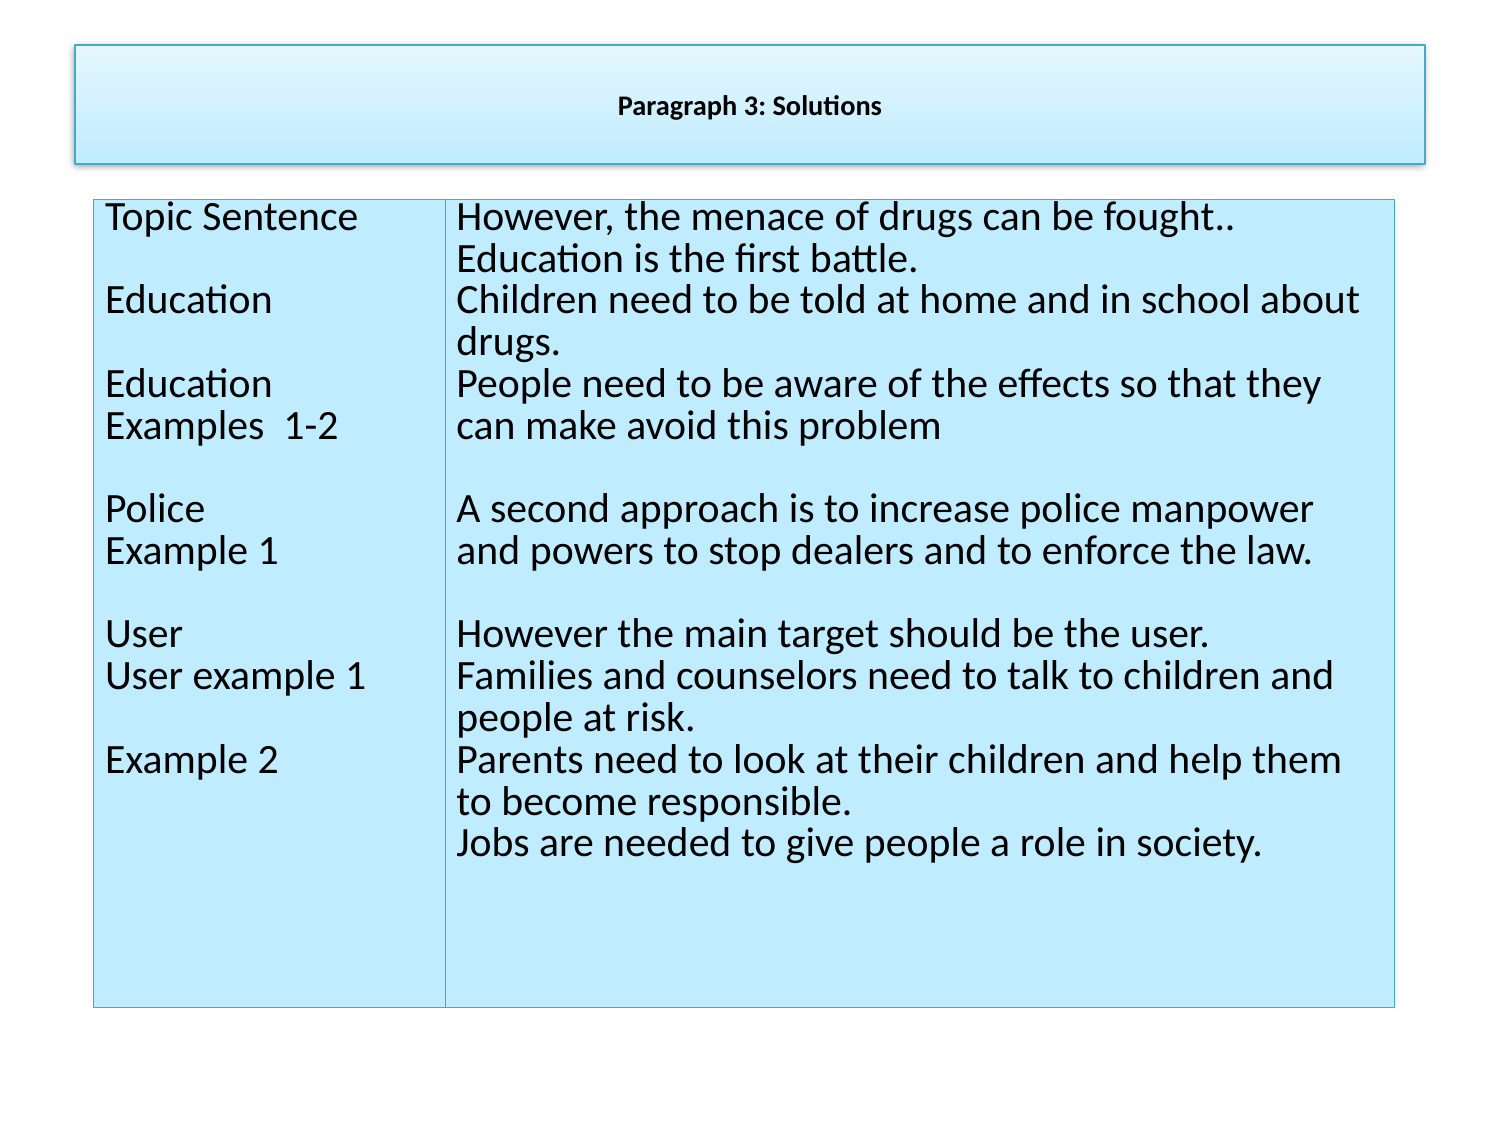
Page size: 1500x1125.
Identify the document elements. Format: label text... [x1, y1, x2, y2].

title Paragraph 3: Solutions [74, 44, 1426, 165]
table_header Topic Sentence Education Education Examples 1-2 Police Example 1 User User example 1 Example 2 [94, 200, 445, 1007]
table_header However, the menace of drugs can be fought.. Education is the first battle. Children need to be told at home and in school about drugs. People need to be aware of the effects so that they can make avoid this problem A second approach is to increase police manpower and powers to stop dealers and to enforce the law. However the main target should be the user. Families and counselors need to talk to children and people at risk. Parents need to look at their children and help them to become responsible. Jobs are needed to give people a role in society. [446, 200, 1394, 1007]
